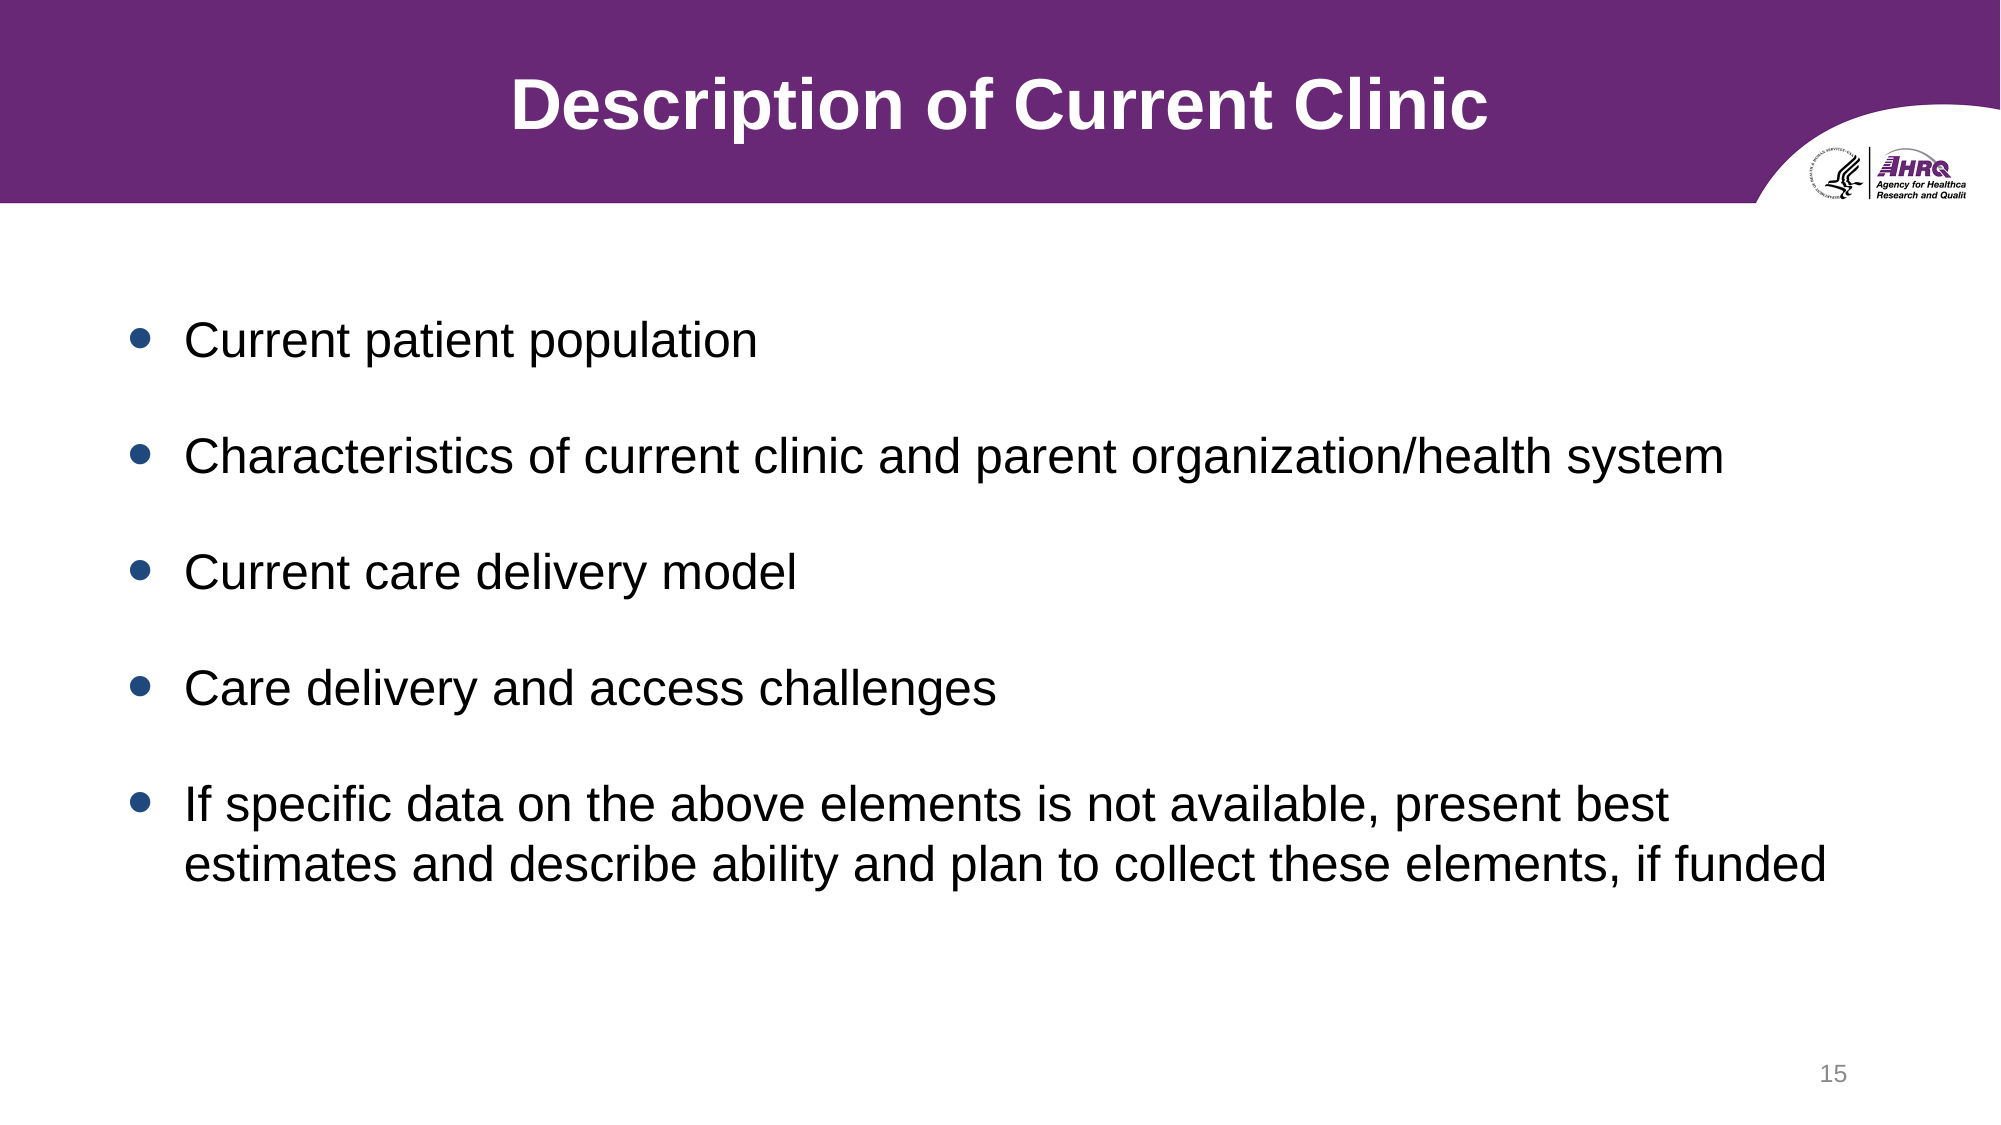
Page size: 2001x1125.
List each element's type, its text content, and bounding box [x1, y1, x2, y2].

slide_number 15 [1412, 1042, 1863, 1103]
title Description of Current Clinic [275, 50, 1725, 152]
list Current patient population Characteristics of current clinic and parent organization/health system Current care delivery model Care delivery and access challenges If specific data on the above elements is not available, present best estimates and describe ability and plan to collect these elements, if funded [112, 299, 1913, 1043]
picture [0, 0, 2001, 1125]
